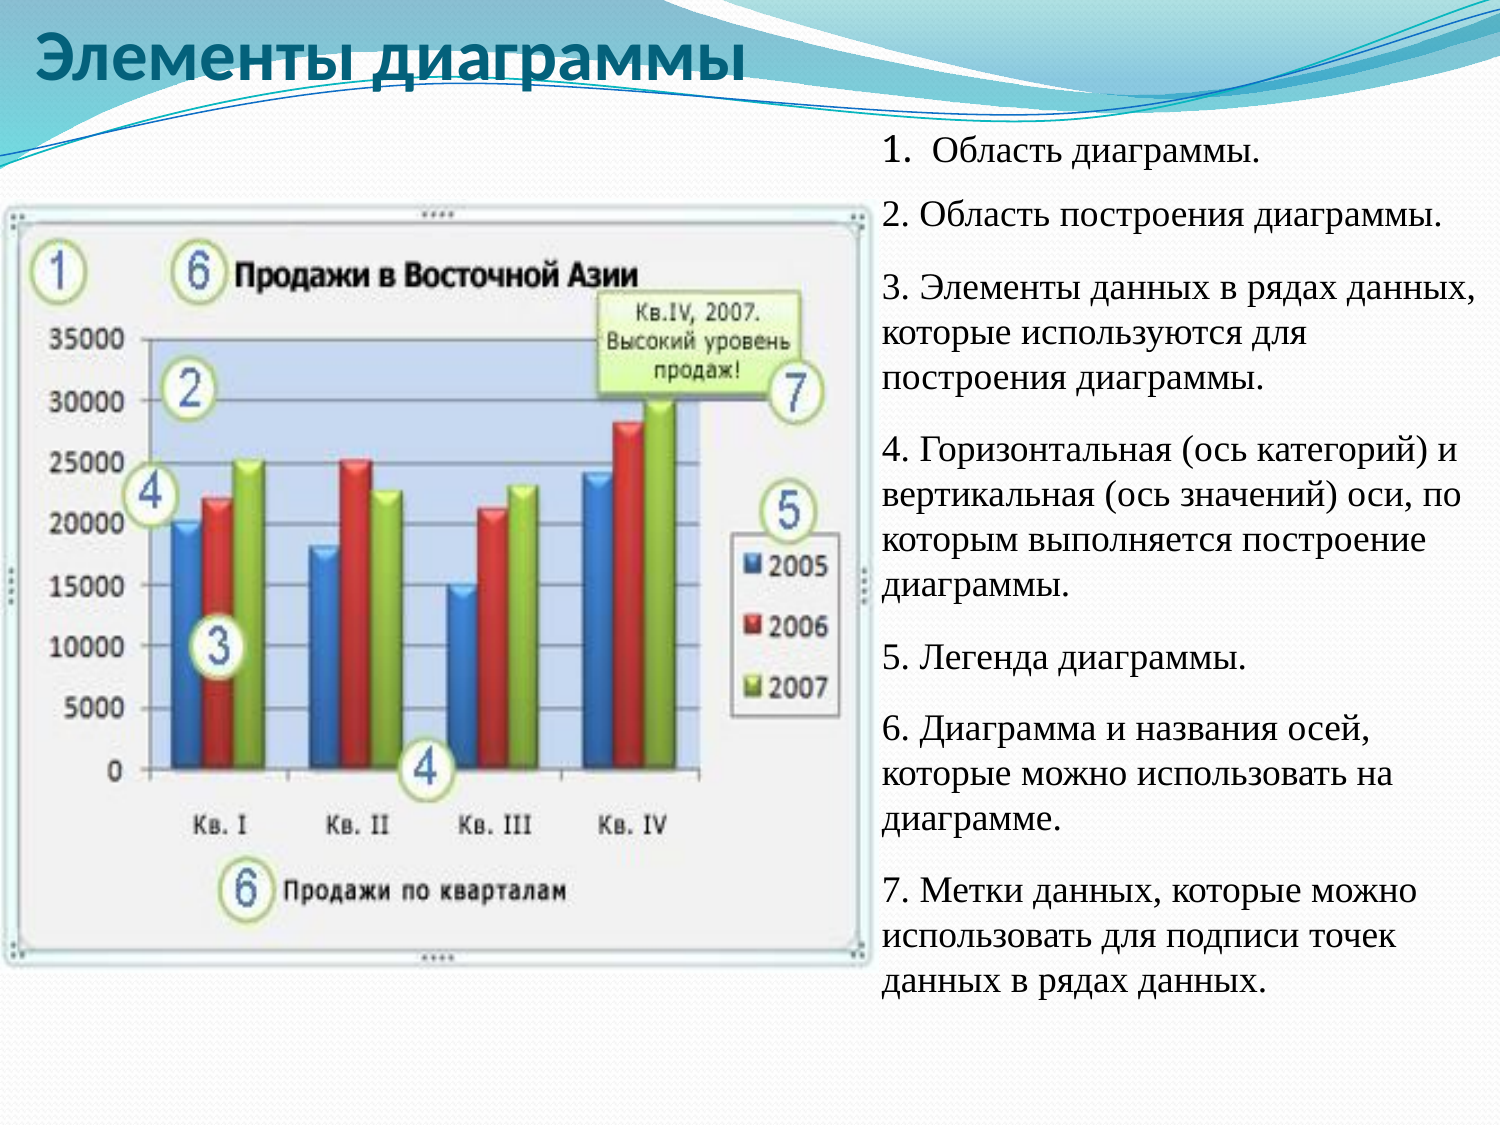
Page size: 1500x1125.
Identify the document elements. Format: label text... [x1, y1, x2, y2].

text_box 1. Область диаграммы. 2. Область построения диаграммы. 3. Элементы данных в рядах данных, которые используются для построения диаграммы. 4. Горизонтальная (ось категорий) и вертикальная (ось значений) оси, по которым выполняется построение диаграммы. 5. Легенда диаграммы. 6. Диаграмма и названия осей, которые можно использовать на диаграмме. 7. Метки данных, которые можно использовать для подписи точек данных в рядах данных. [867, 117, 1500, 1008]
title Элементы диаграммы [35, 0, 1379, 96]
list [0, 198, 880, 973]
